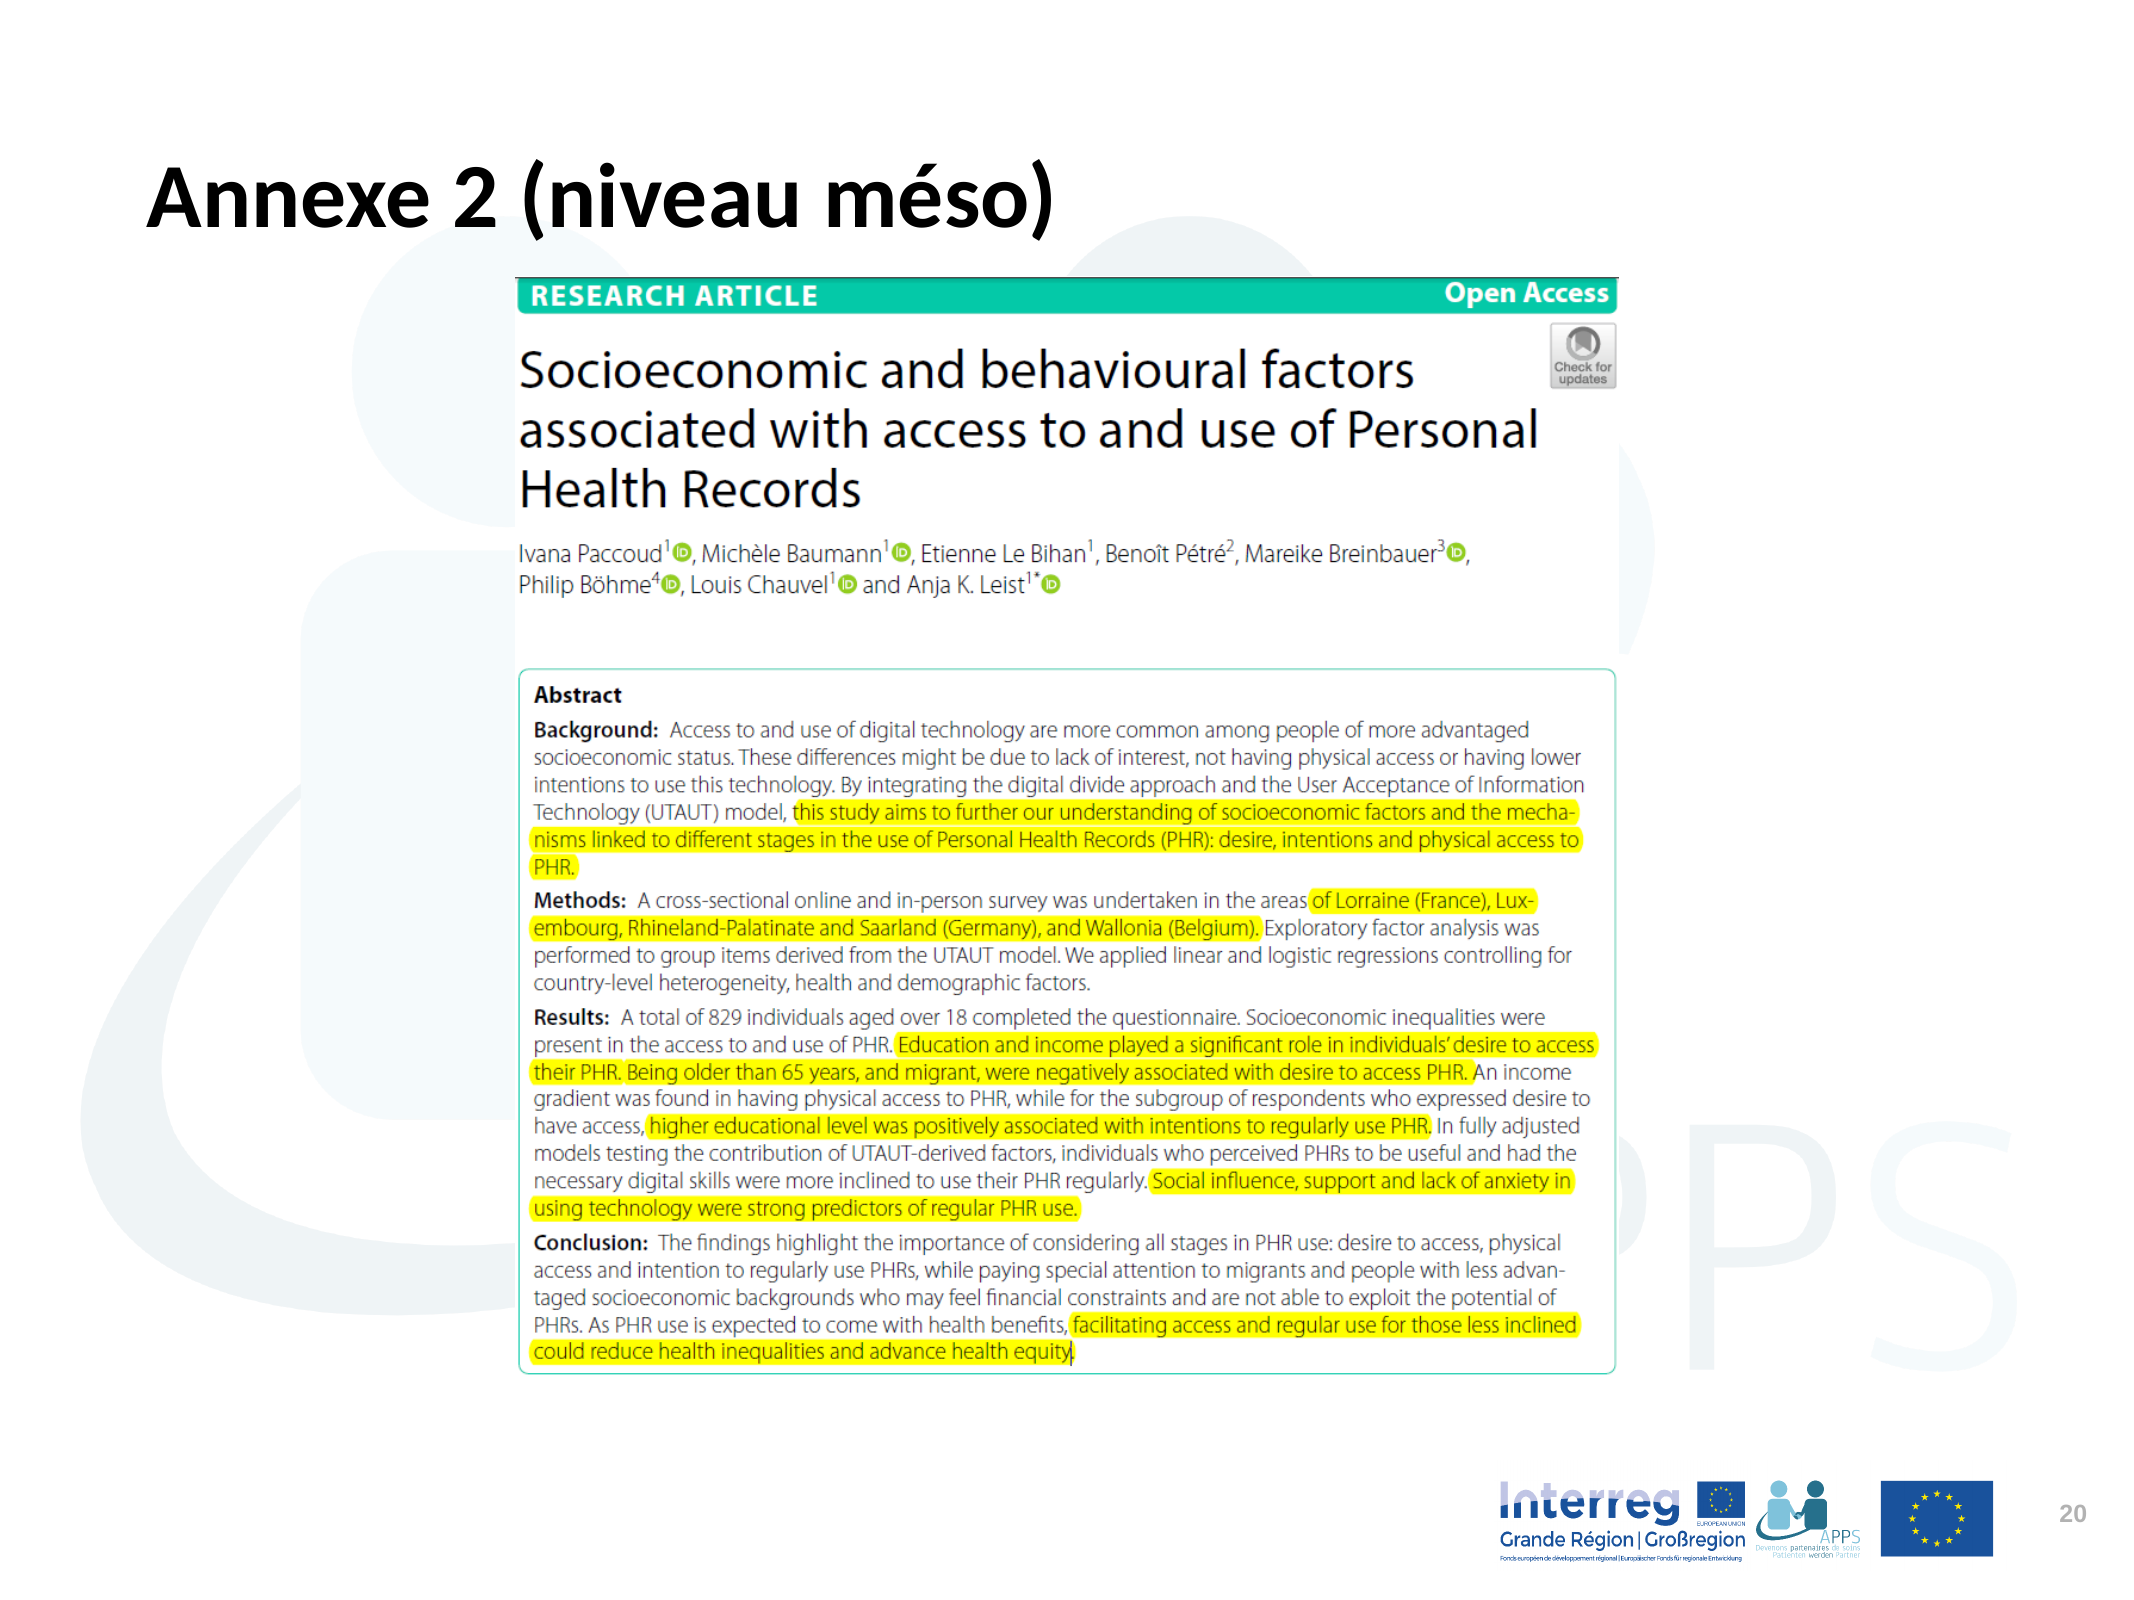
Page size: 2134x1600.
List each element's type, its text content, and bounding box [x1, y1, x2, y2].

title Annexe 2 (niveau méso) [146, 119, 1619, 277]
slide_number 21 [1622, 1472, 2103, 1553]
picture [27, 71, 2070, 1571]
